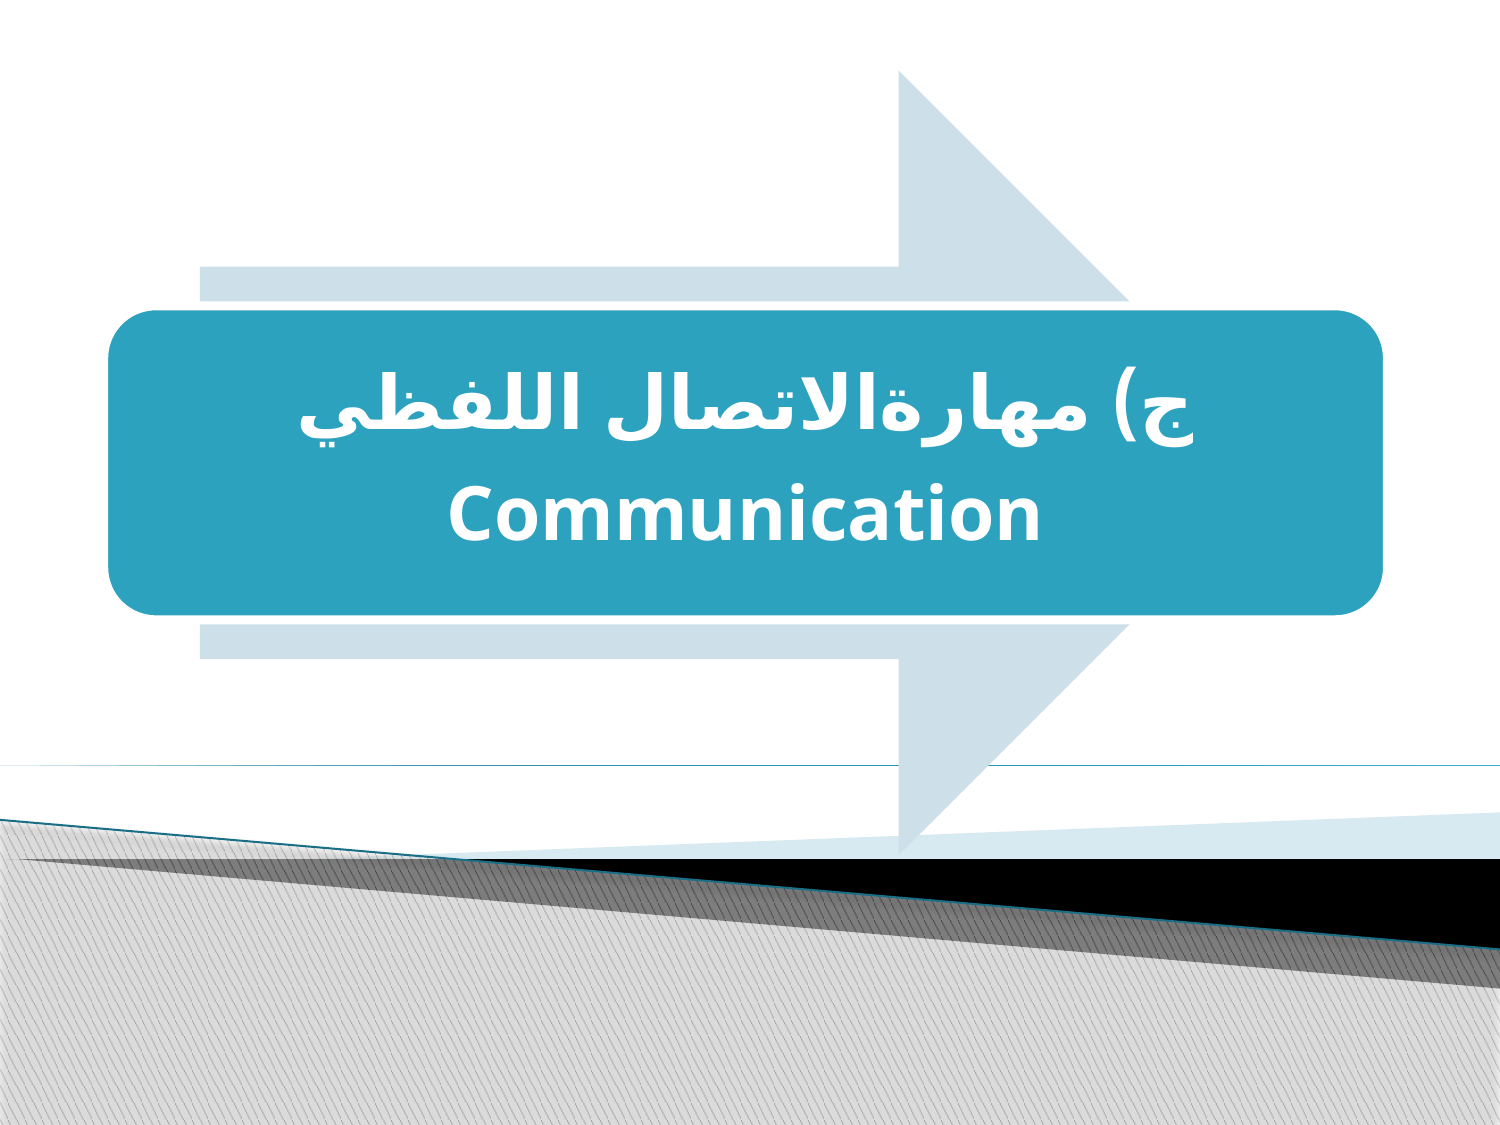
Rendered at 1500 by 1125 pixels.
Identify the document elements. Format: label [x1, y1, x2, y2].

picture [5, 859, 1500, 989]
text_box [103, 70, 1388, 856]
